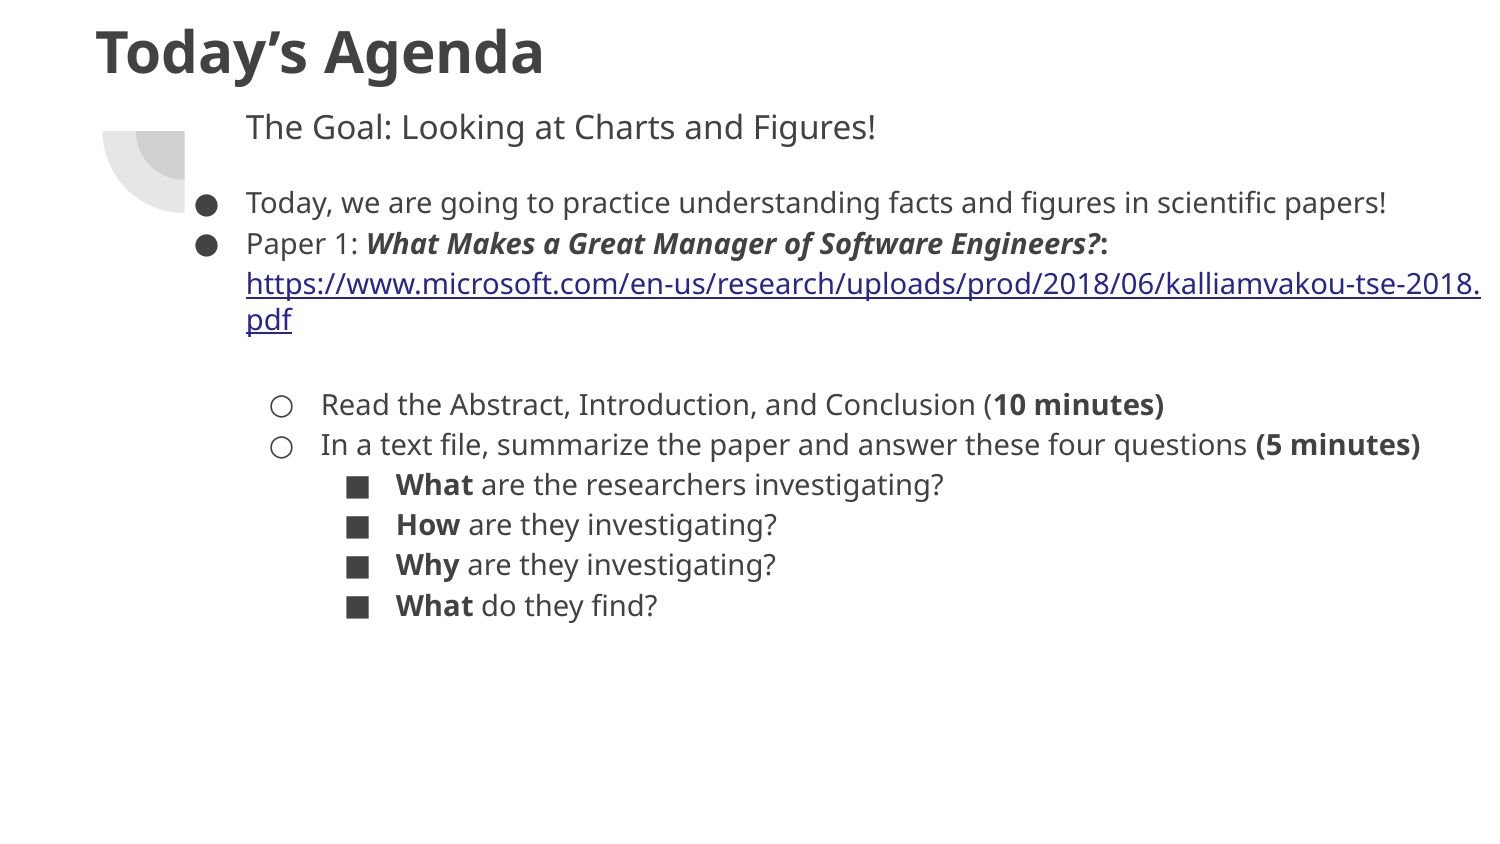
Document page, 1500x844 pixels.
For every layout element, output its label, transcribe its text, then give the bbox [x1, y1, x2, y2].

list The Goal: Looking at Charts and Figures! Today, we are going to practice understanding facts and figures in scientific papers! Paper 1: What Makes a Great Manager of Software Engineers?: https://www.microsoft.com/en-us/research/uploads/prod/2018/06/kalliamvakou-tse-2018.pdf Read the Abstract, Introduction, and Conclusion (10 minutes) In a text file, summarize the paper and answer these four questions (5 minutes) What are the researchers investigating? How are they investigating? Why are they investigating? What do they find? [80, 91, 1500, 671]
title Today’s Agenda [80, 0, 1235, 91]
